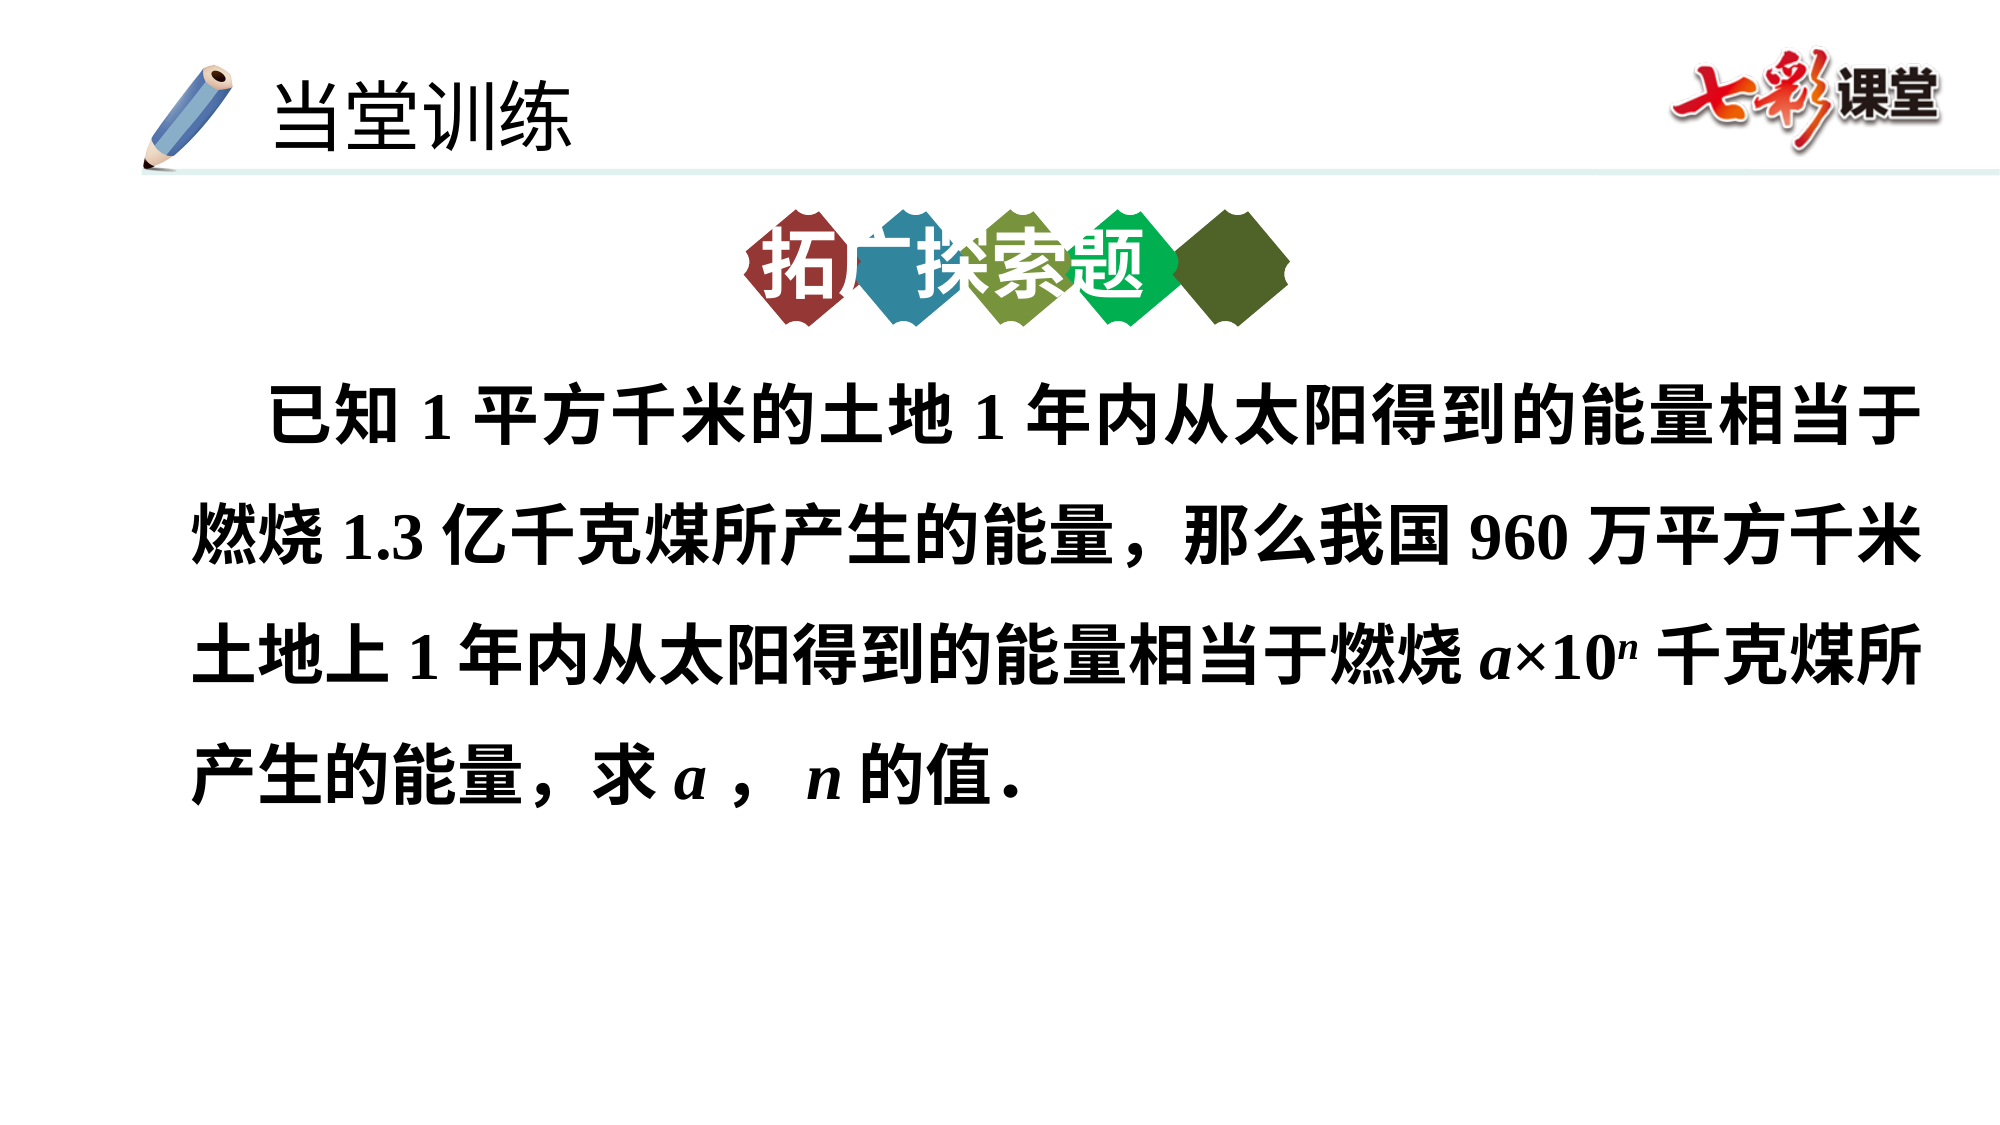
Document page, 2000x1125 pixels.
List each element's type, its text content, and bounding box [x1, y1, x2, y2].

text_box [745, 207, 1288, 318]
picture [1666, 42, 1948, 157]
text_box 已知1平方千米的土地1年内从太阳得到的能量相当于燃烧1.3亿千克煤所产生的能量，那么我国960万平方千米土地上1年内从太阳得到的能量相当于燃烧a×10n千克煤所产生的能量，求a，n的值． [170, 323, 1944, 823]
picture [133, 42, 242, 195]
